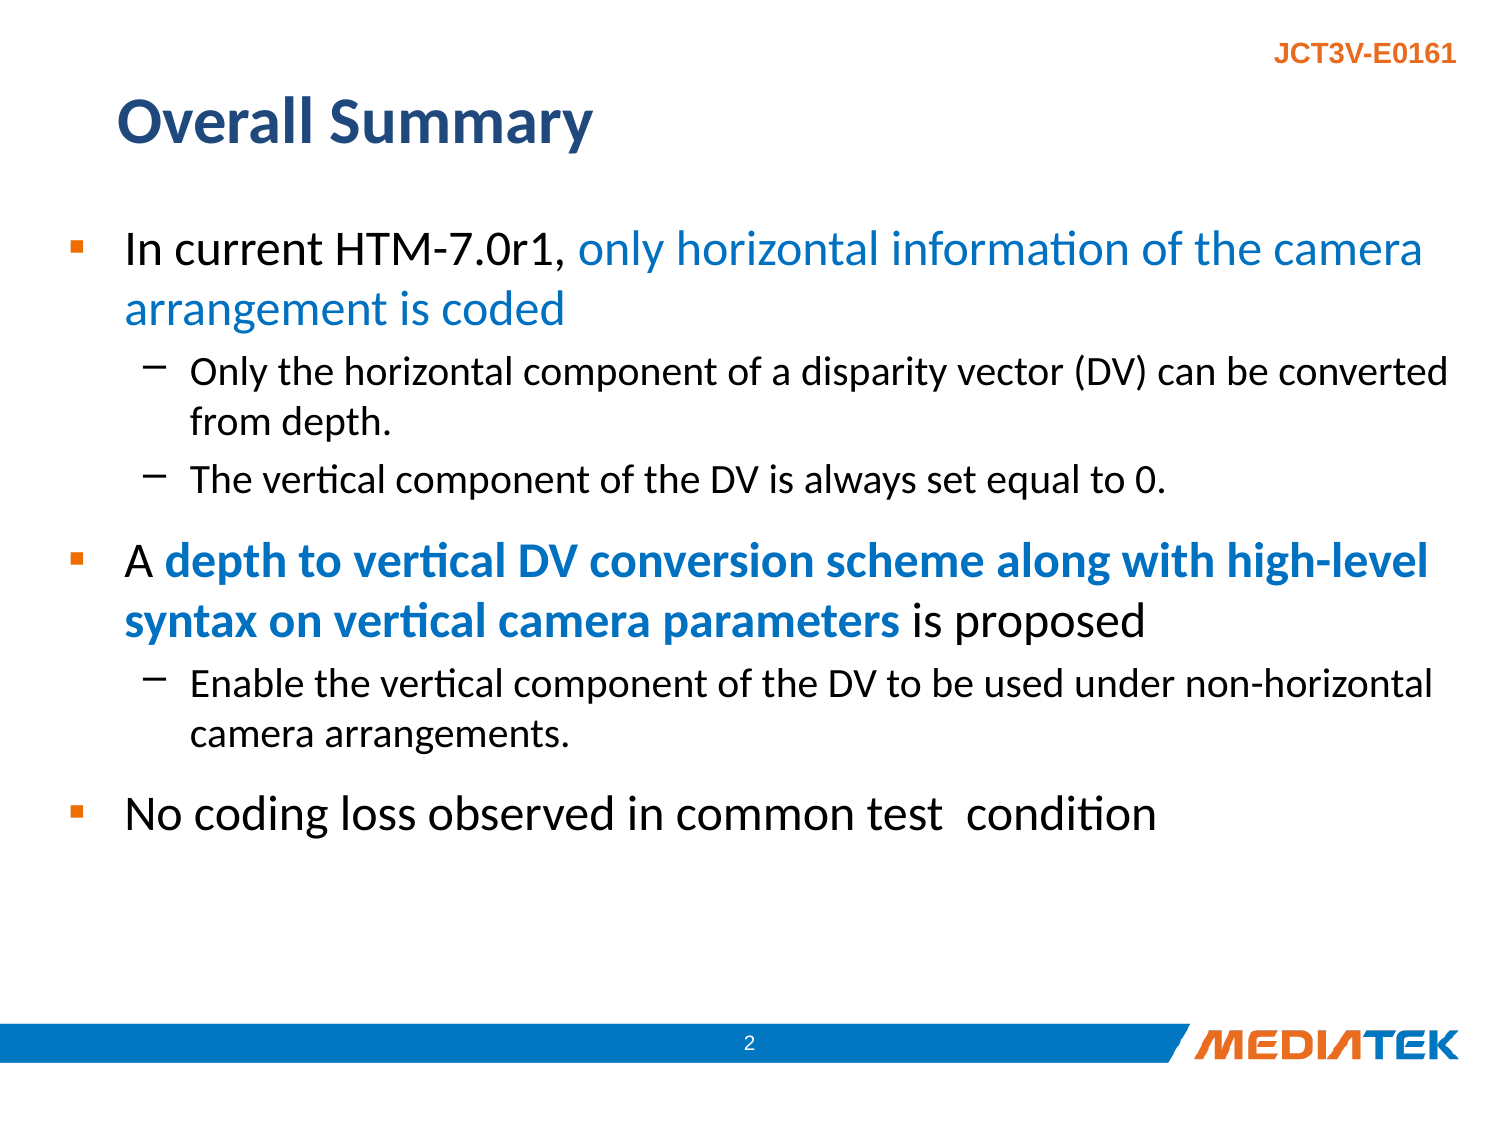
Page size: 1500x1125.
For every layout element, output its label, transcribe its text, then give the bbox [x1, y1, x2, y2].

title Overall Summary [101, 62, 1425, 172]
slide_number 1 [711, 1022, 789, 1090]
picture [0, 1023, 711, 1063]
picture [789, 1023, 1459, 1063]
list In current HTM-7.0r1, only horizontal information of the camera arrangement is coded Only the horizontal component of a disparity vector (DV) can be converted from depth. The vertical component of the DV is always set equal to 0. A depth to vertical DV conversion scheme along with high-level syntax on vertical camera parameters is proposed Enable the vertical component of the DV to be used under non-horizontal camera arrangements. No coding loss observed in common test condition [52, 207, 1471, 959]
